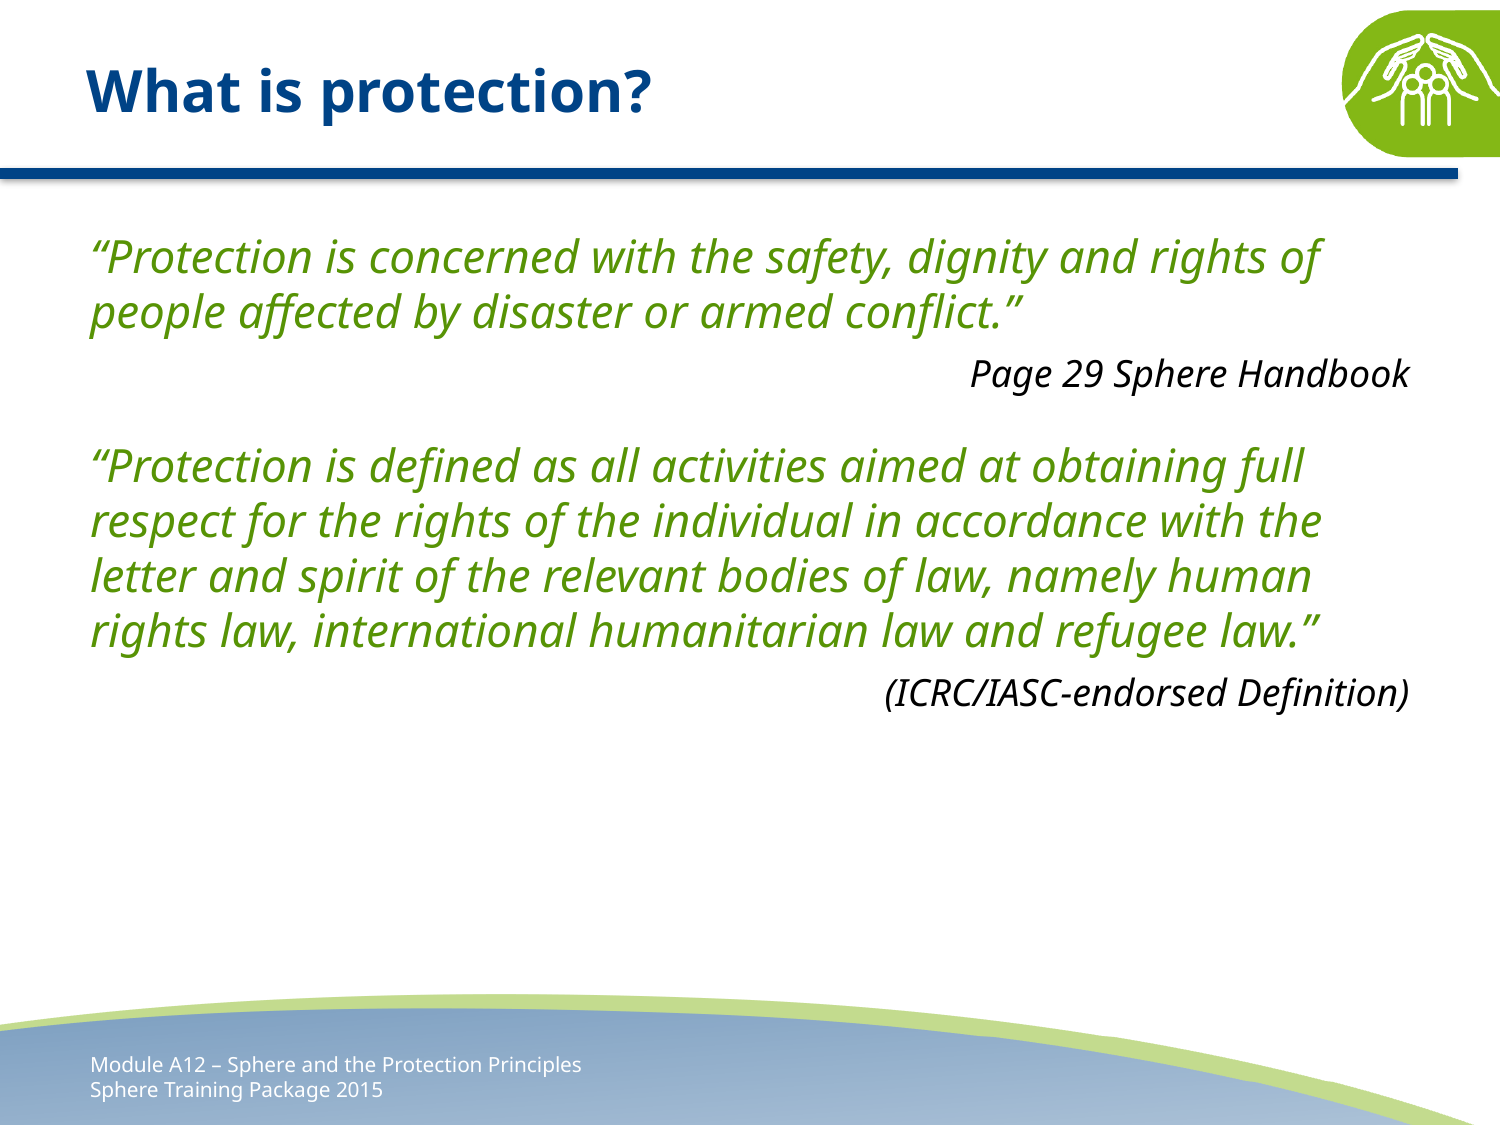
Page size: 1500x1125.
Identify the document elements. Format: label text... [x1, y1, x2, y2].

picture [0, 992, 1500, 1125]
list “Protection is concerned with the safety, dignity and rights of people affected by disaster or armed conflict.” Page 29 Sphere Handbook “Protection is defined as all activities aimed at obtaining full respect for the rights of the individual in accordance with the letter and spirit of the relevant bodies of law, namely human rights law, international humanitarian law and refugee law.” (ICRC/IASC-endorsed Definition) [75, 219, 1425, 1005]
title What is protection? [75, 0, 1335, 178]
footer Module A12 – Sphere and the Protection Principles Sphere Training Package 2015 [75, 1046, 1072, 1107]
picture [1335, 9, 1500, 158]
